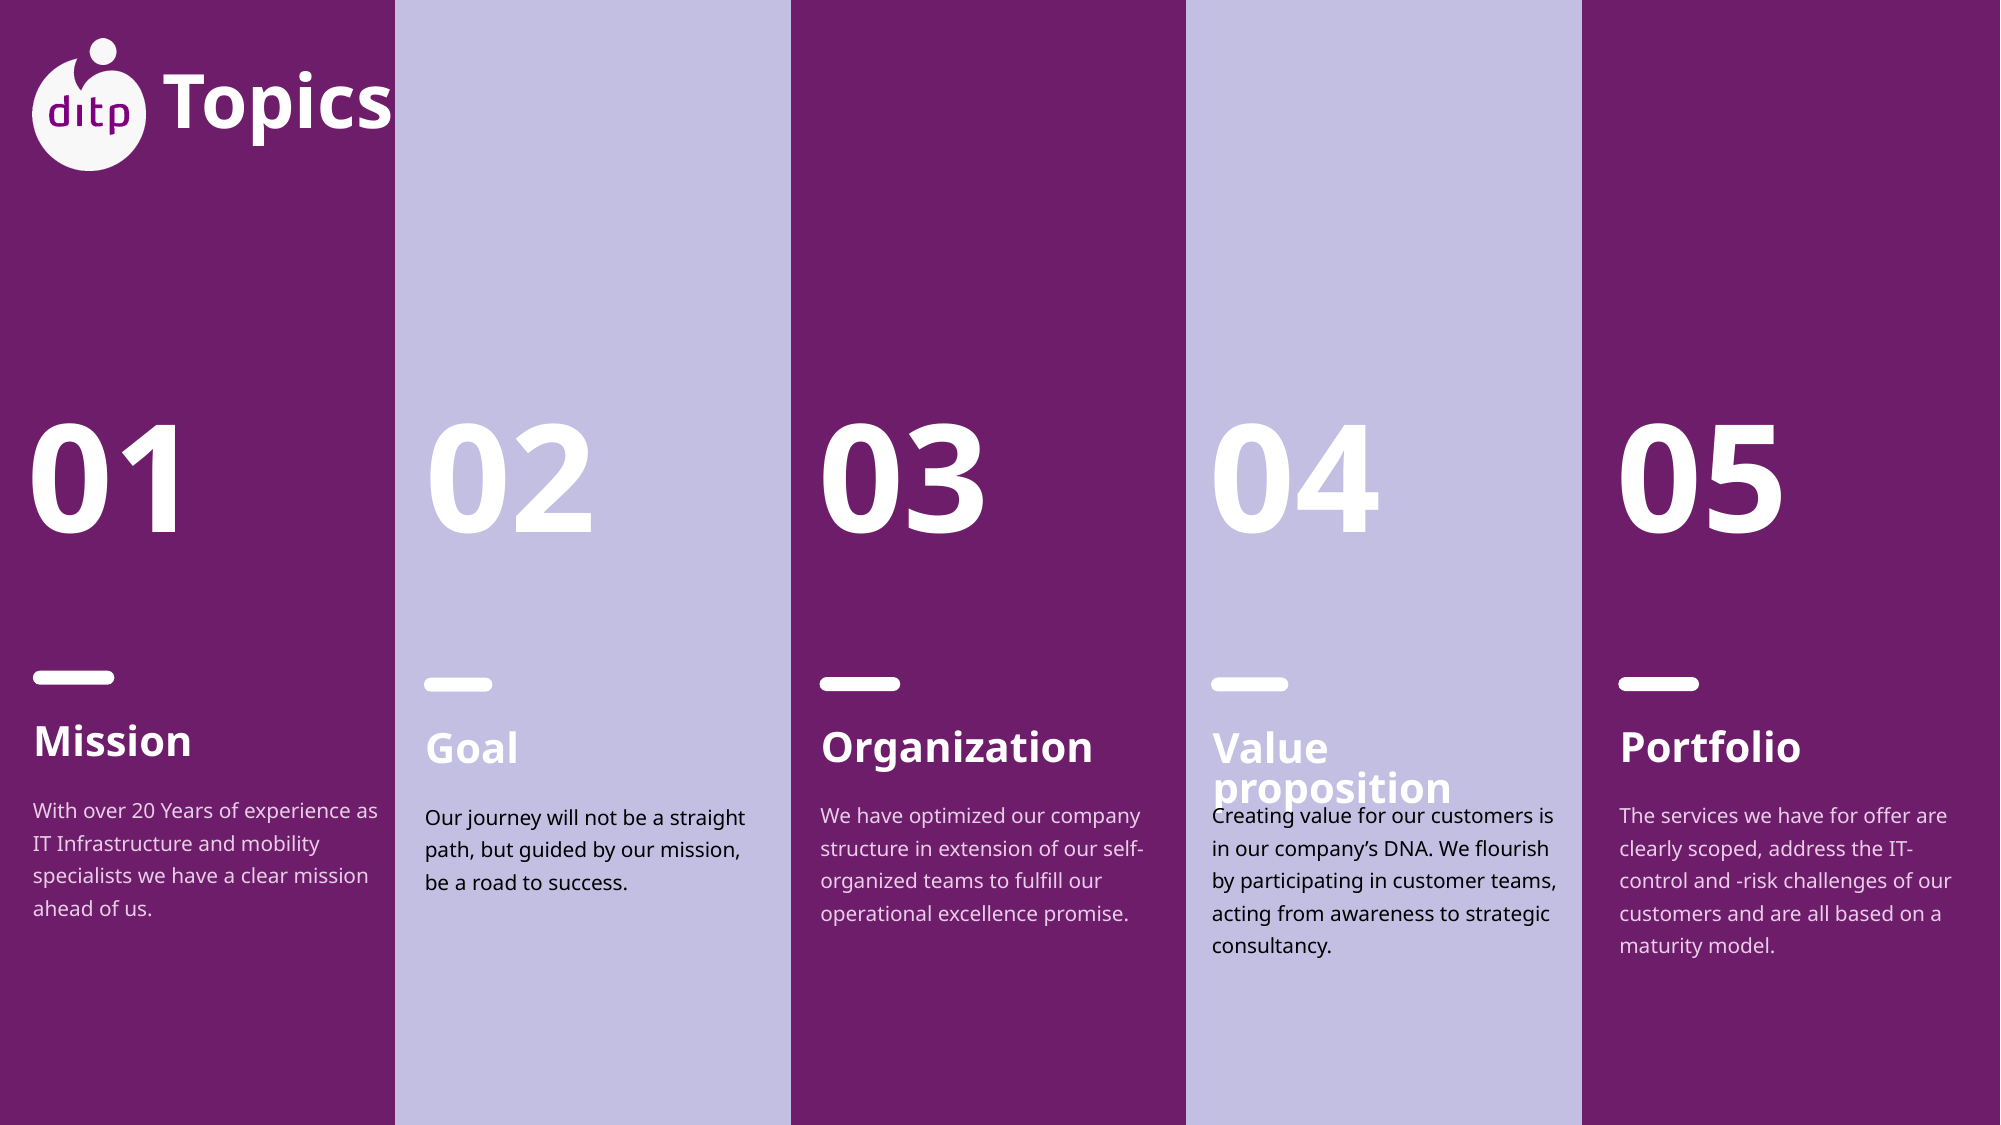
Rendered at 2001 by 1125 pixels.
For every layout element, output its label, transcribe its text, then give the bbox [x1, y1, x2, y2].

text_box [1581, 0, 2000, 1125]
text_box [792, 0, 1185, 1125]
text_box [31, 669, 116, 686]
text_box 04 [1208, 415, 1468, 563]
text_box 05 [1615, 415, 1887, 563]
text_box [0, 0, 394, 1125]
text_box With over 20 Years of experience as IT Infrastructure and mobility specialists we have a clear mission ahead of us. [32, 790, 379, 921]
text_box [422, 676, 494, 693]
text_box Organization [820, 730, 1174, 772]
text_box Value proposition [1211, 730, 1491, 795]
text_box 01 [26, 415, 301, 563]
text_box [1209, 676, 1290, 693]
picture [32, 38, 146, 171]
text_box [1185, 0, 1581, 1125]
text_box Goal [424, 731, 769, 772]
text_box The services we have for offer are clearly scoped, address the IT-control and -risk challenges of our customers and are all based on a maturity model. [1619, 795, 1953, 958]
text_box Mission [32, 724, 327, 765]
text_box [1617, 675, 1701, 693]
text_box Our journey will not be a straight path, but guided by our mission, be a road to success. [424, 796, 769, 895]
text_box We have optimized our company structure in extension of our self-organized teams to fulfill our operational excellence promise. [820, 795, 1170, 926]
text_box Portfolio [1619, 730, 1973, 772]
text_box 02 [423, 415, 654, 563]
text_box [394, 0, 792, 1125]
text_box Topics [158, 59, 646, 150]
text_box 03 [816, 415, 1088, 563]
text_box [818, 675, 902, 693]
text_box Creating value for our customers is in our company’s DNA. We flourish by participating in customer teams, acting from awareness to strategic consultancy. [1211, 795, 1568, 958]
